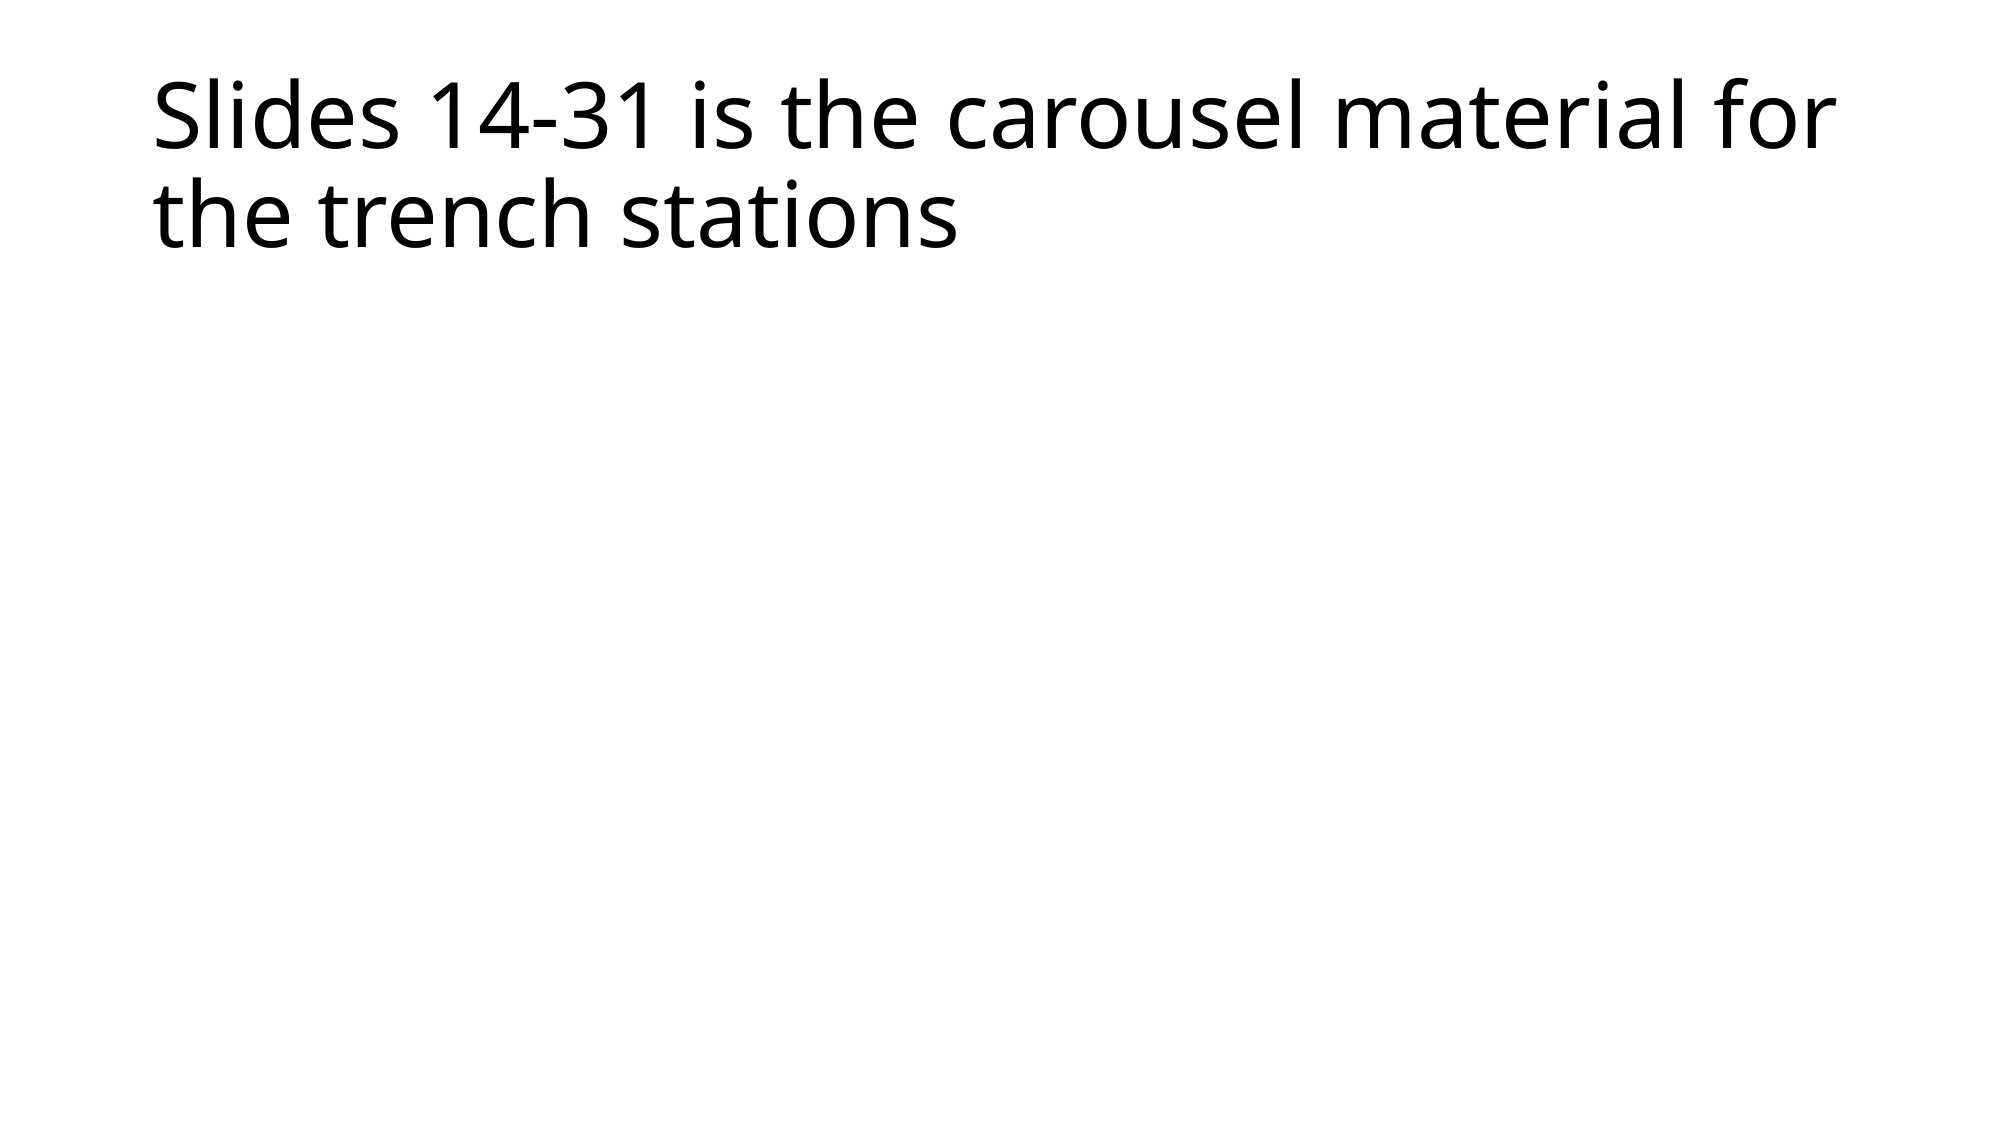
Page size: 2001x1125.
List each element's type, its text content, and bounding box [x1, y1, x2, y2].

title Slides 14-31 is the carousel material for the trench stations [137, 59, 1863, 278]
